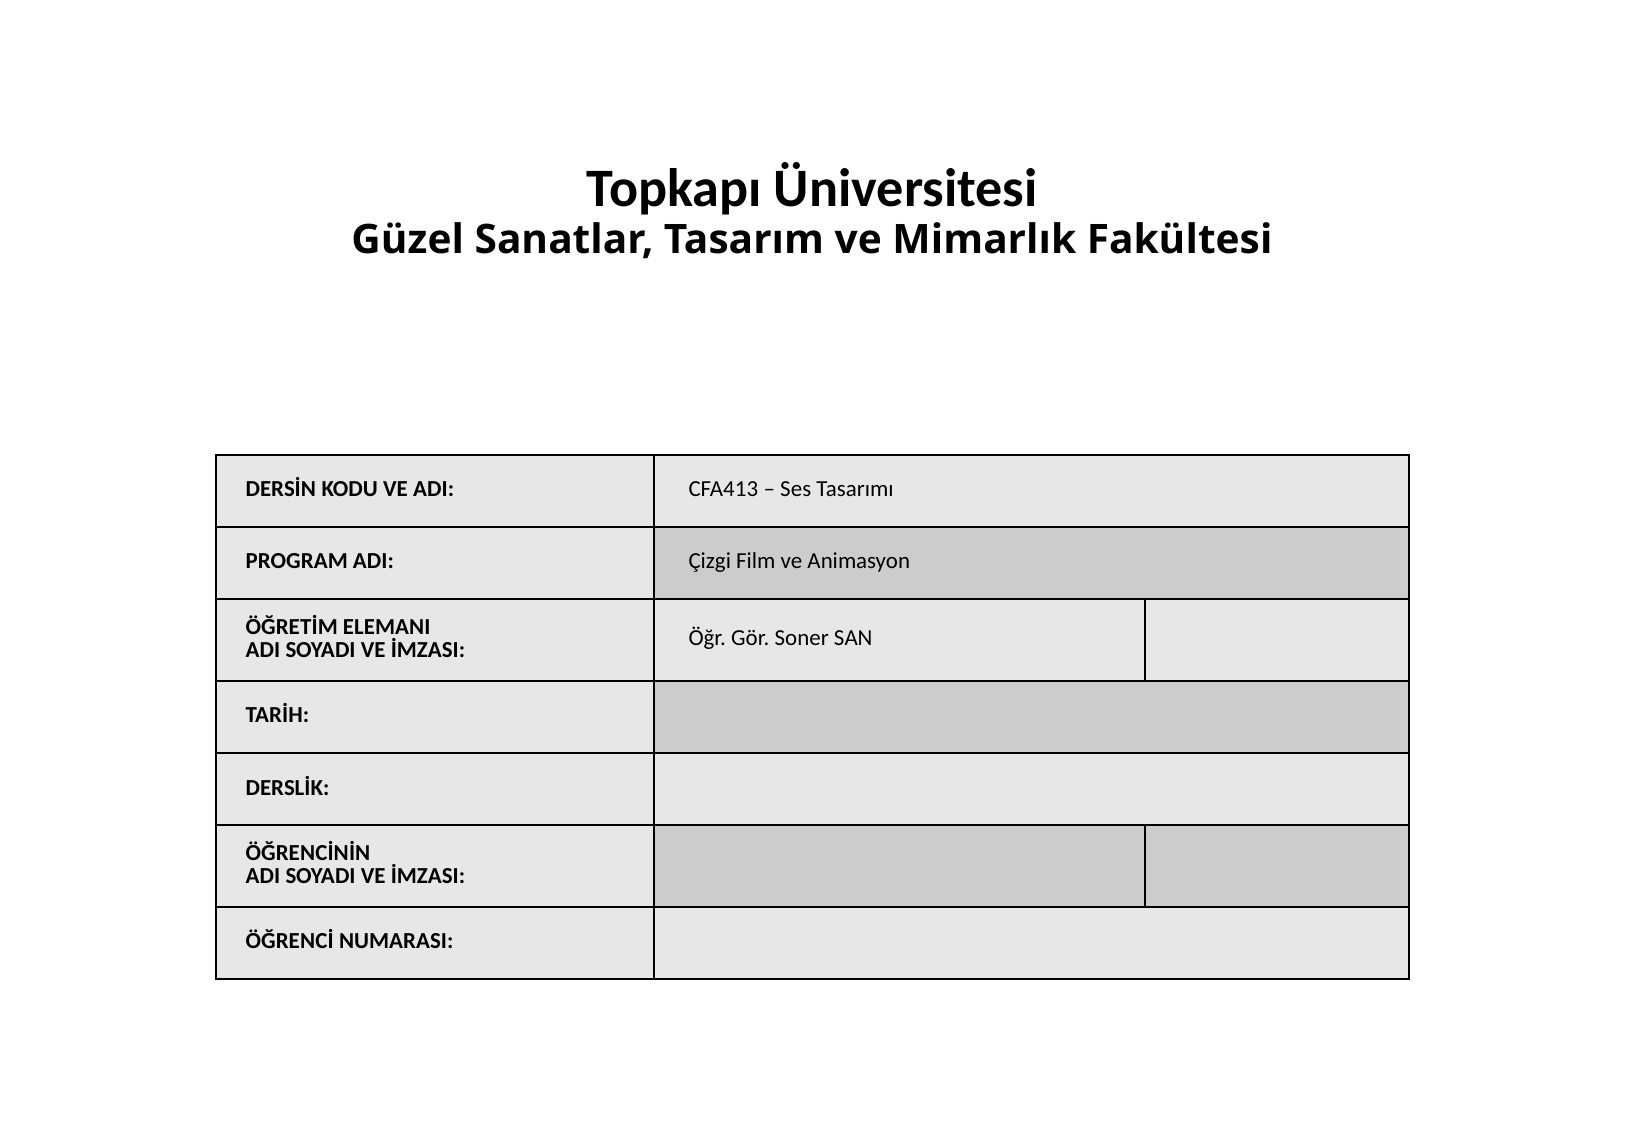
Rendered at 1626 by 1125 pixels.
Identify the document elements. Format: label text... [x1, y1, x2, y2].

table_cell [655, 826, 1144, 906]
table_header DERSİN KODU VE ADI: [217, 456, 653, 526]
table_cell PROGRAM ADI: [217, 528, 653, 598]
table_cell TARİH: [217, 682, 653, 752]
table_cell [655, 908, 1408, 978]
table_cell [1146, 600, 1408, 680]
table_cell [655, 754, 1408, 824]
table_cell ÖĞRETİM ELEMANI ADI SOYADI VE İMZASI: [217, 600, 653, 680]
table_cell [1146, 826, 1408, 906]
table_cell [655, 682, 1408, 752]
table_cell Çizgi Film ve Animasyon [655, 528, 1408, 598]
table_cell ÖĞRENCİ NUMARASI: [217, 908, 653, 978]
table_cell Öğr. Gör. Soner SAN [655, 600, 1144, 680]
table_header CFA413 – Ses Tasarımı [655, 456, 1408, 526]
table_cell ÖĞRENCİNİN ADI SOYADI VE İMZASI: [217, 826, 653, 906]
table_cell DERSLİK: [217, 754, 653, 824]
title Topkapı Üniversitesi Güzel Sanatlar, Tasarım ve Mimarlık Fakültesi [203, 111, 1422, 311]
